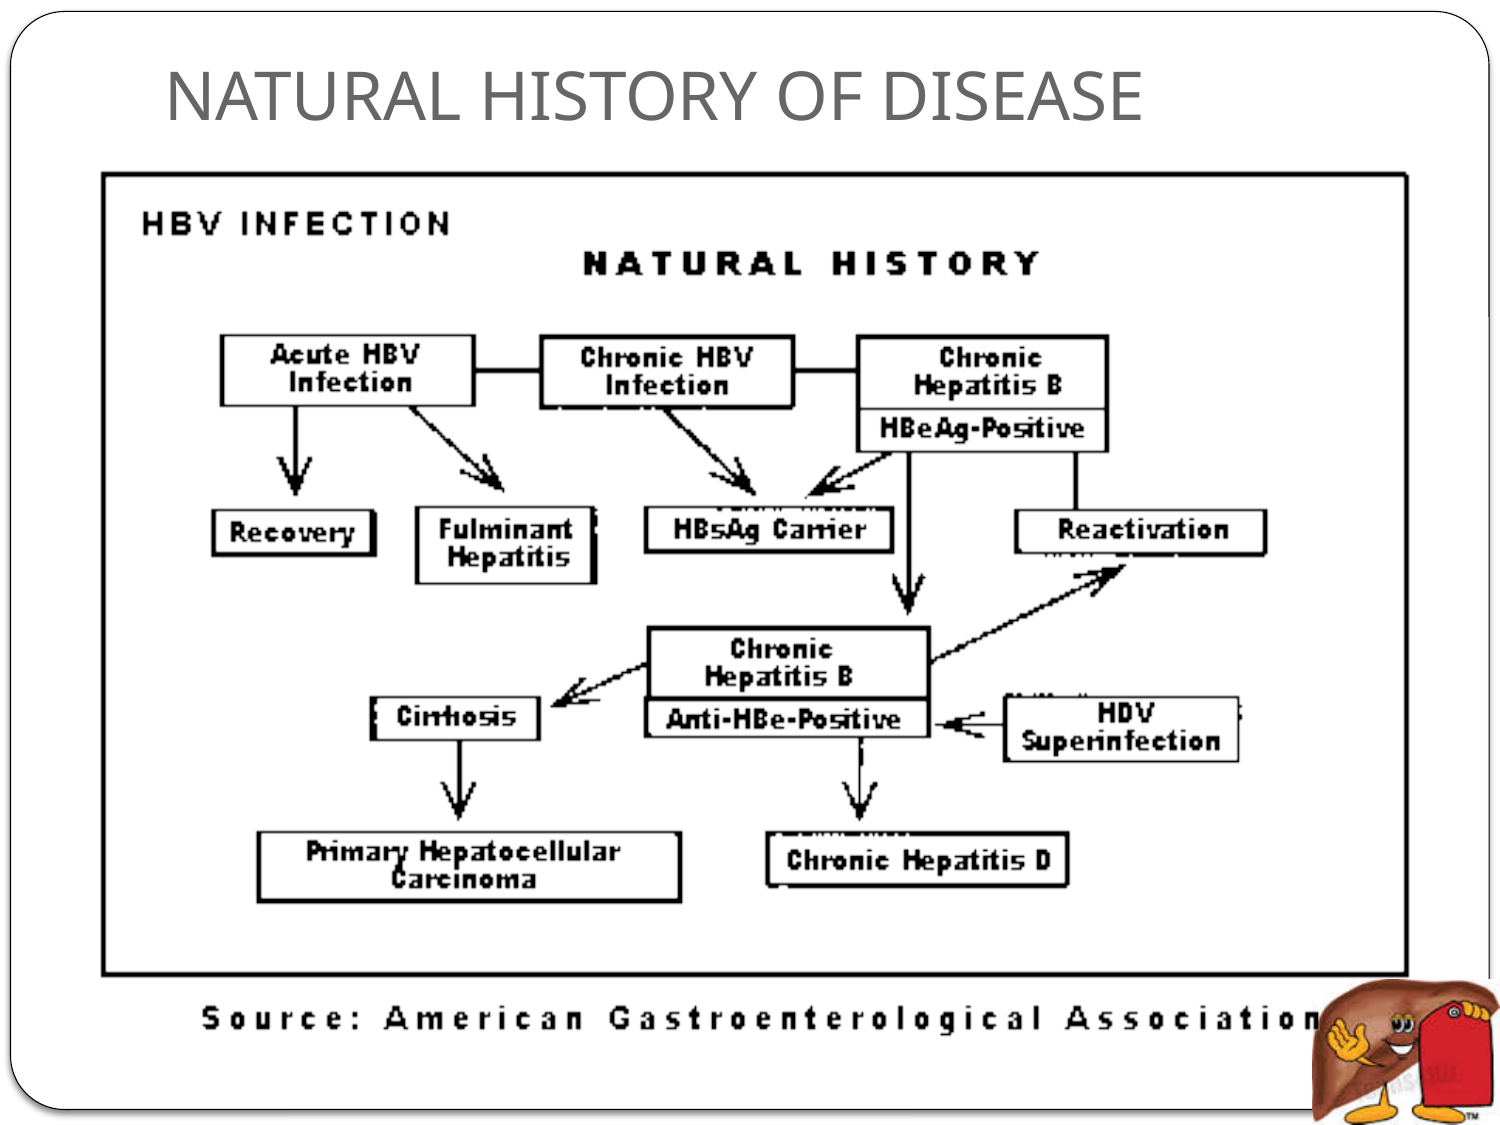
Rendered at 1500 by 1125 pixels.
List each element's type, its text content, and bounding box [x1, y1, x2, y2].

title NATURAL HISTORY OF DISEASE [150, 45, 1425, 149]
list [76, 160, 1448, 1083]
picture [1312, 979, 1500, 1125]
